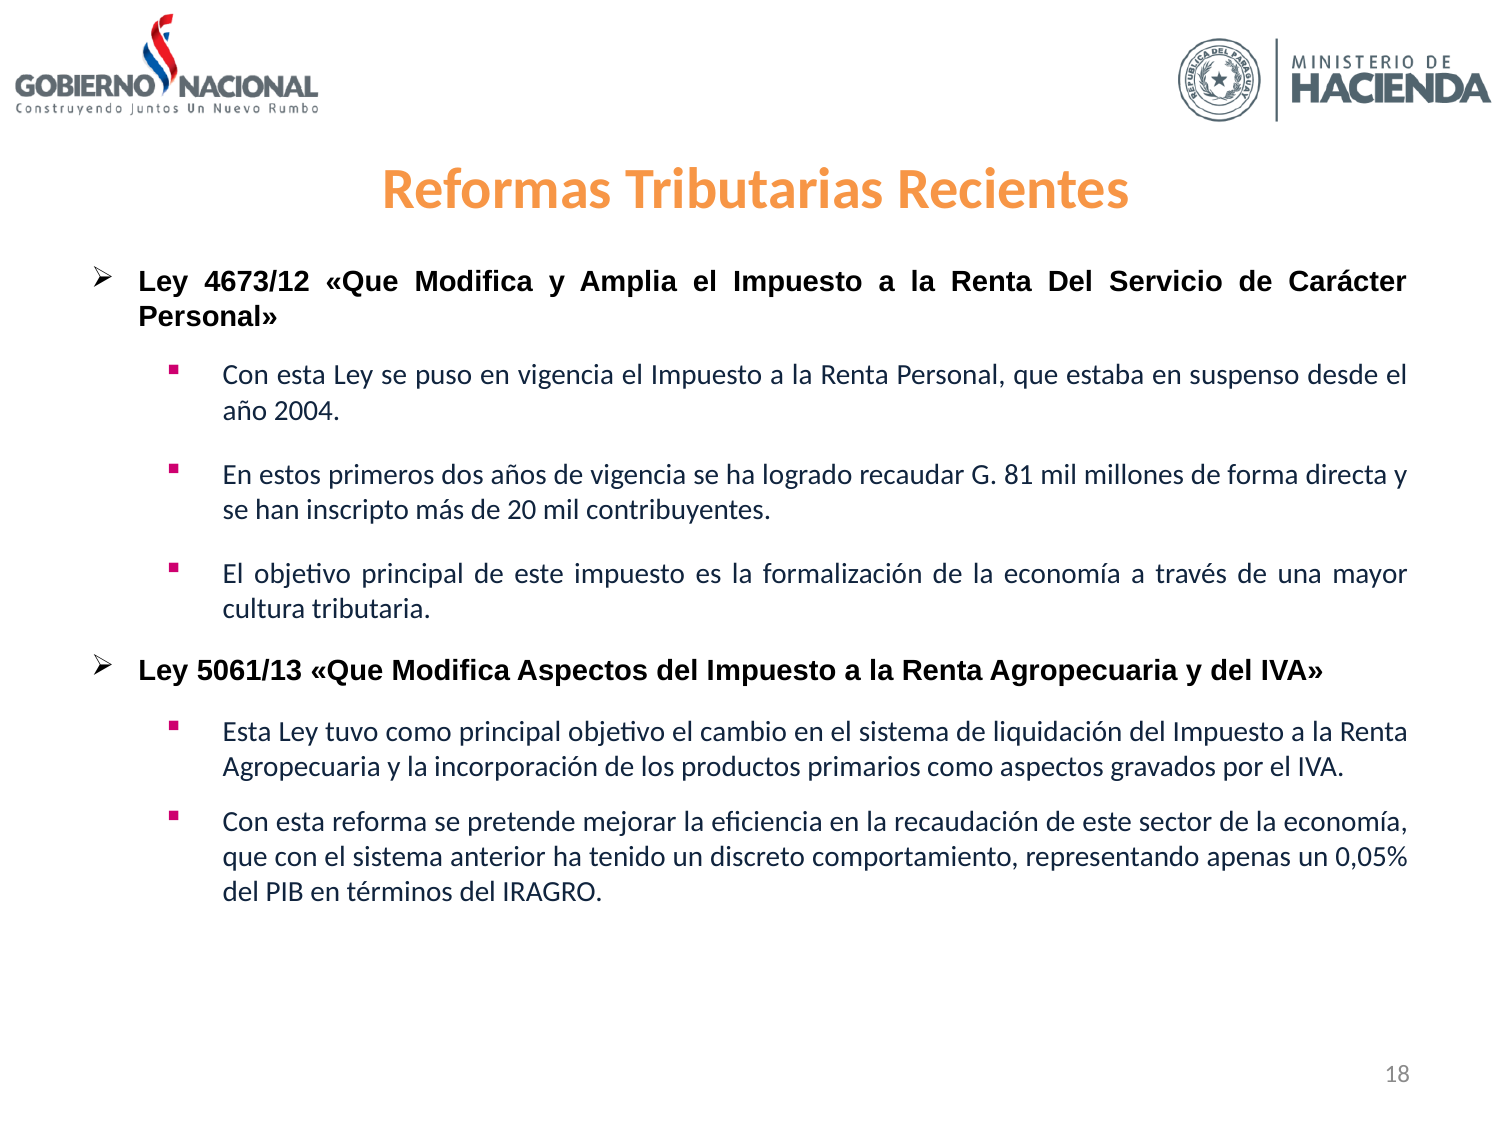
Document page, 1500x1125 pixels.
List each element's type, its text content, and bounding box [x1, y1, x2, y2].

slide_number 18 [1074, 1042, 1425, 1103]
text_box Reformas Tributarias Recientes [41, 125, 1471, 246]
picture [5, 7, 328, 125]
picture [1173, 33, 1495, 125]
text_box Ley 4673/12 «Que Modifica y Amplia el Impuesto a la Renta Del Servicio de Carácter Personal» Con esta Ley se puso en vigencia el Impuesto a la Renta Personal, que estaba en suspenso desde el año 2004. En estos primeros dos años de vigencia se ha logrado recaudar G. 81 mil millones de forma directa y se han inscripto más de 20 mil contribuyentes. El objetivo principal de este impuesto es la formalización de la economía a través de una mayor cultura tributaria. Ley 5061/13 «Que Modifica Aspectos del Impuesto a la Renta Agropecuaria y del IVA» Esta Ley tuvo como principal objetivo el cambio en el sistema de liquidación del Impuesto a la Renta Agropecuaria y la incorporación de los productos primarios como aspectos gravados por el IVA. Con esta reforma se pretende mejorar la eficiencia en la recaudación de este sector de la economía, que con el sistema anterior ha tenido un discreto comportamiento, representando apenas un 0,05% del PIB en términos del IRAGRO. [76, 255, 1424, 970]
